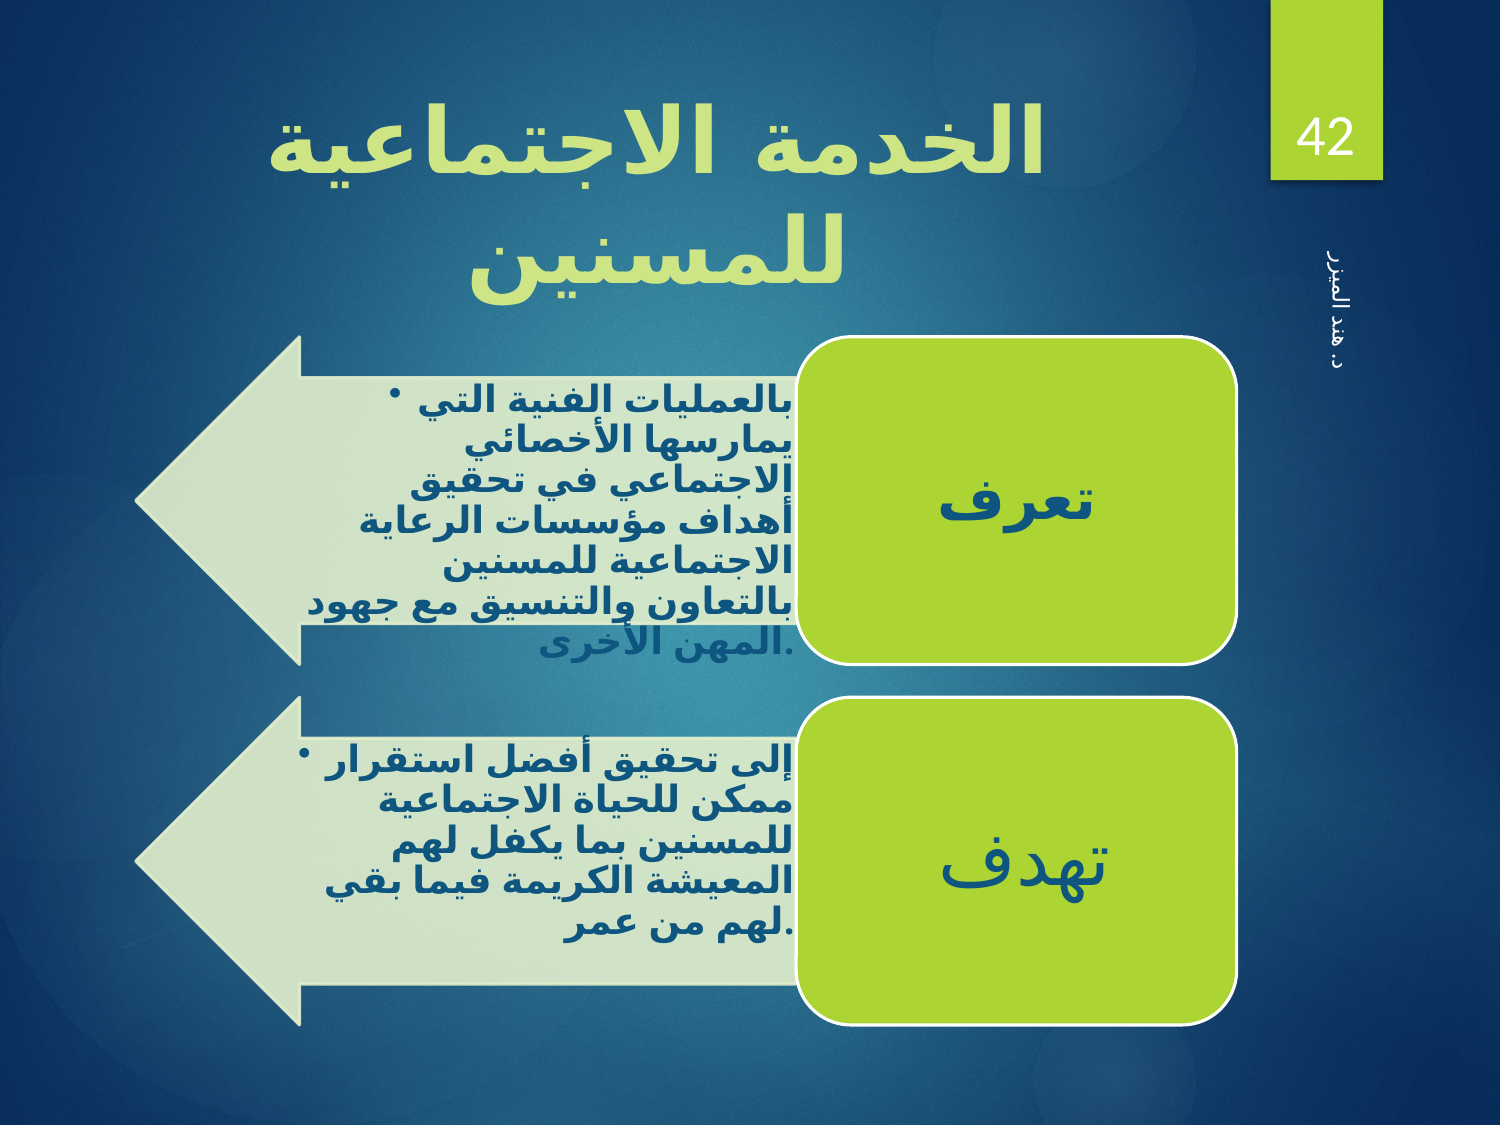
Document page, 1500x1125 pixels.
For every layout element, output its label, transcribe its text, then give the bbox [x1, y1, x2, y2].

slide_number 42 [1273, 48, 1378, 175]
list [135, 336, 1237, 1026]
title الخدمة الاجتماعية للمسنين [79, 74, 1237, 304]
footer د. هند الميزر [1320, 237, 1358, 871]
